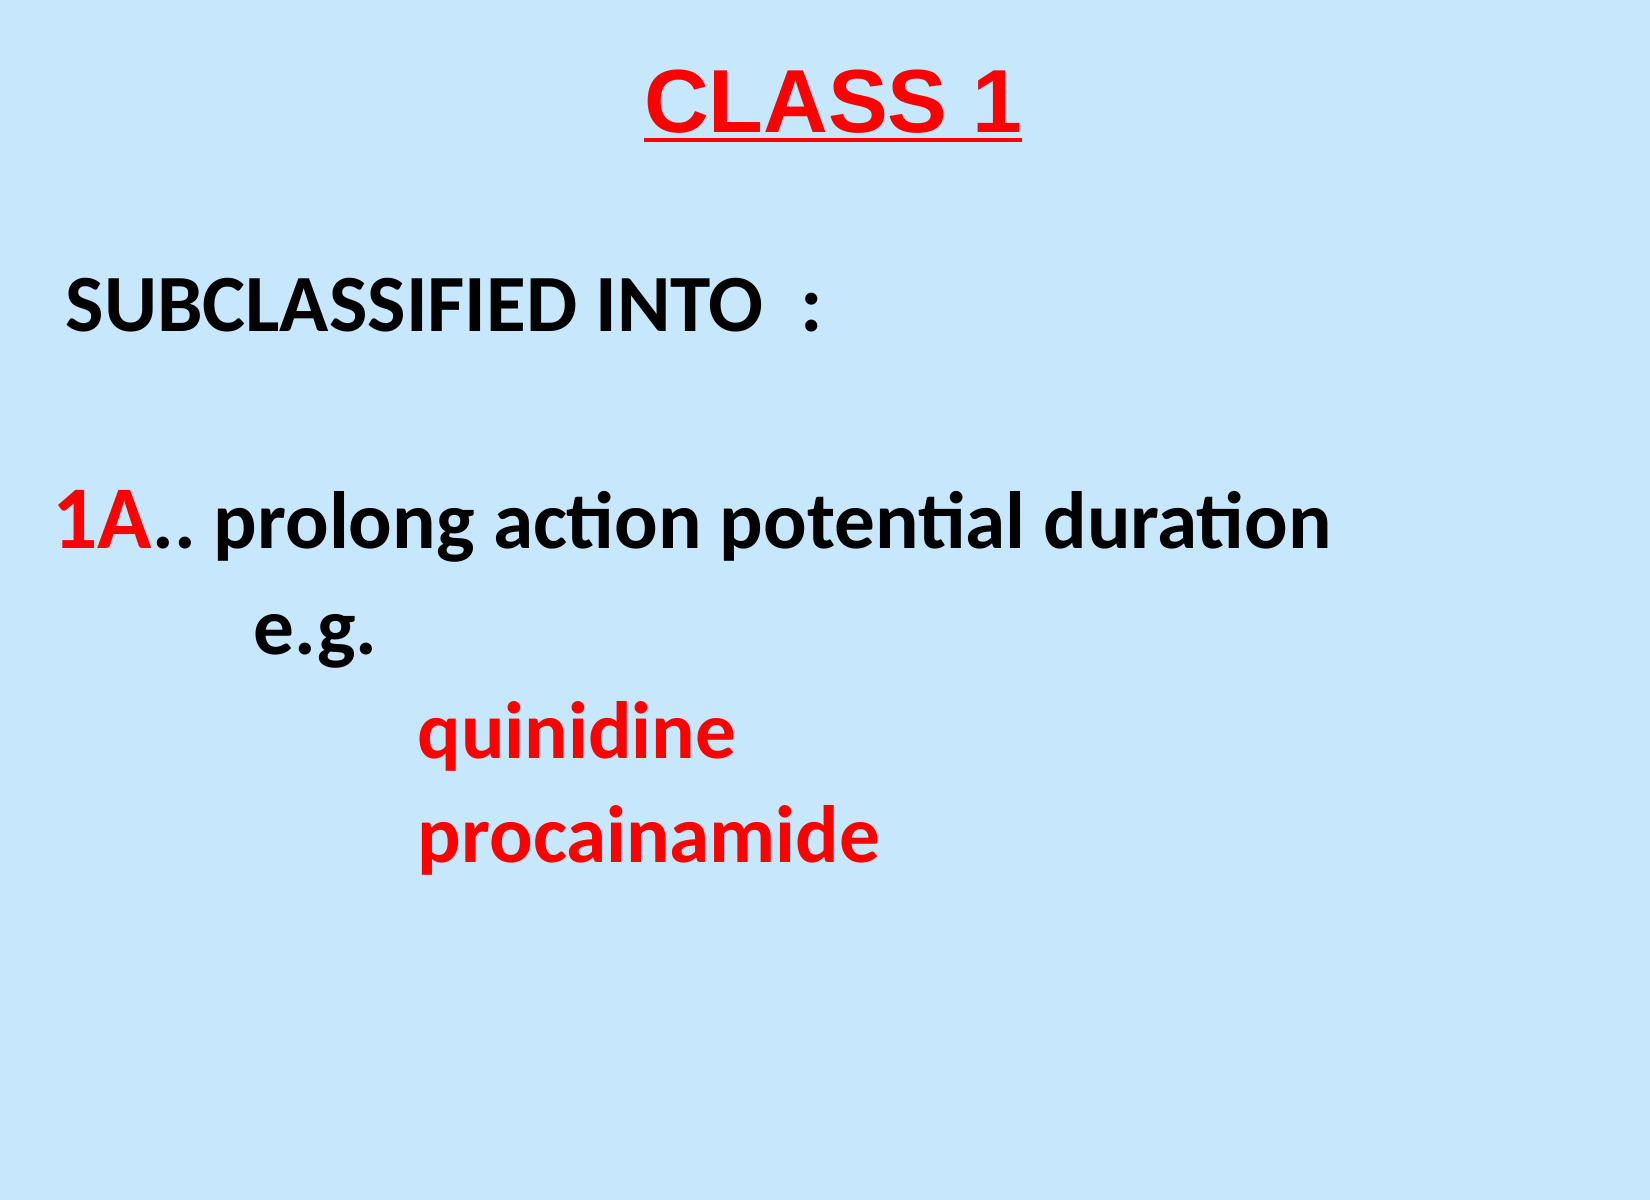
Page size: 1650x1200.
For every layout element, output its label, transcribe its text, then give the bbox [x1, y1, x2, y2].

subtitle CLASS 1 SUBCLASSIFIED INTO : 1A.. prolong action potential duration e.g. quinidine procainamide [0, 0, 1650, 1200]
